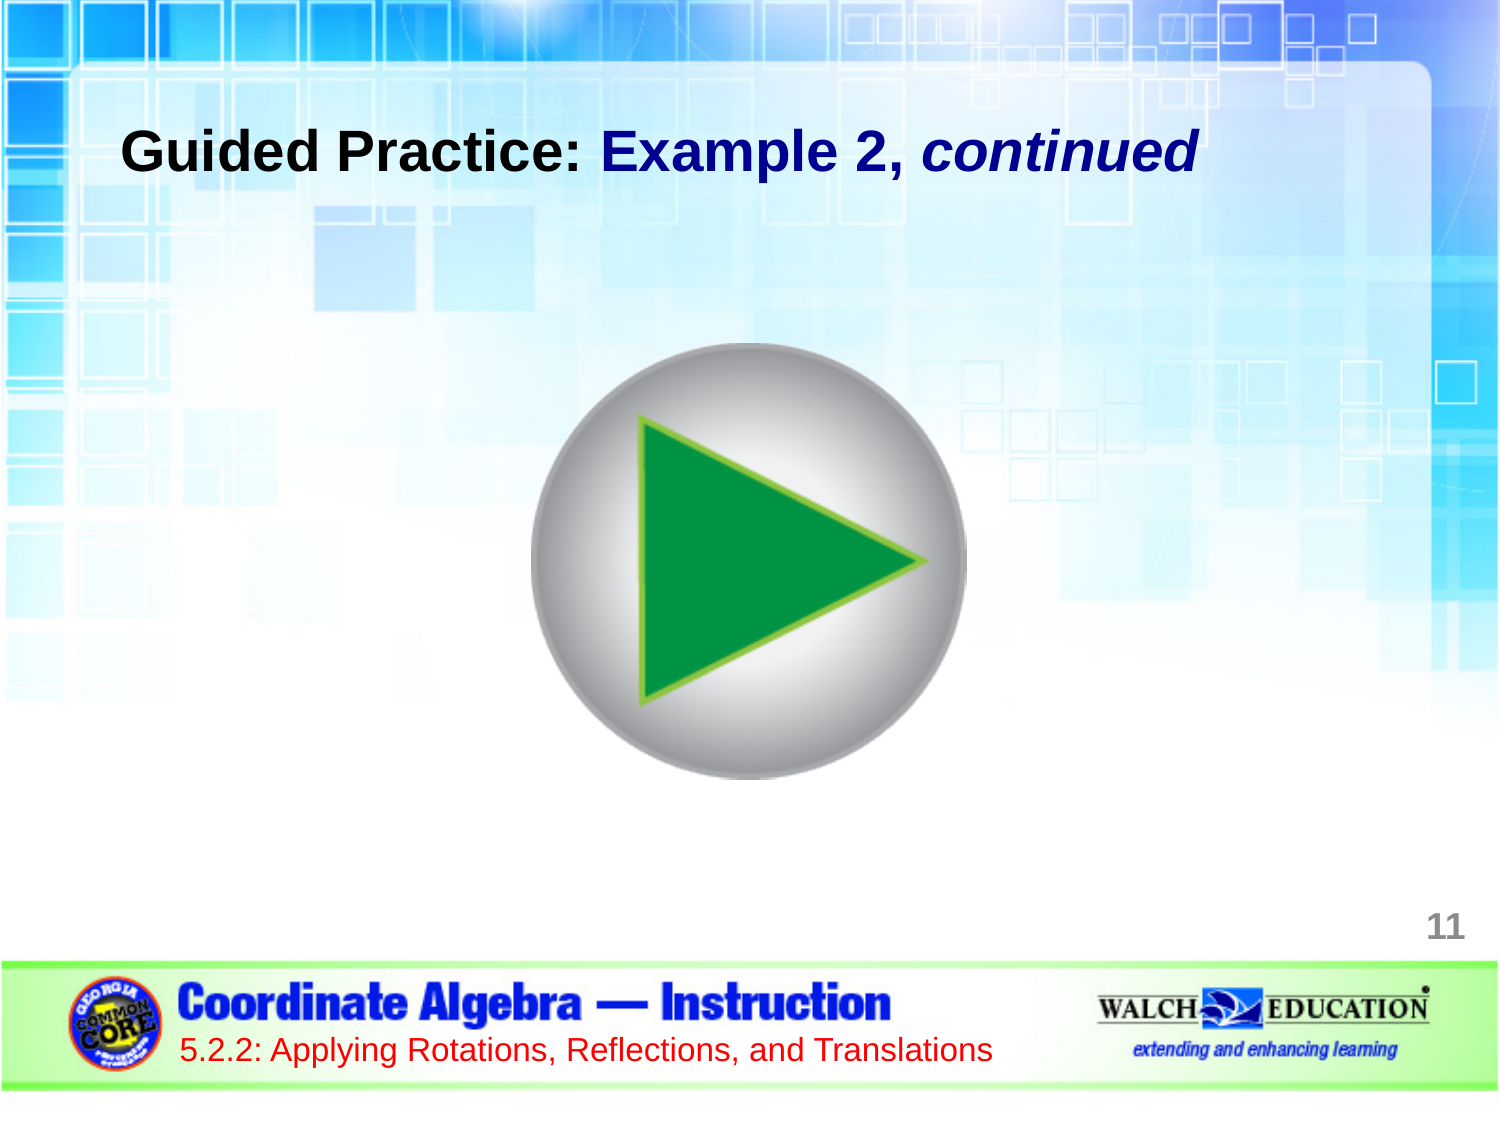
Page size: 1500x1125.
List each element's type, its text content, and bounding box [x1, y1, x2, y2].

list 5.2.2: Applying Rotations, Reflections, and Translations [164, 1020, 1072, 1064]
slide_number 11 [1361, 901, 1481, 949]
picture [1, 0, 1500, 1091]
subtitle Guided Practice: Example 2, continued [105, 105, 1394, 925]
